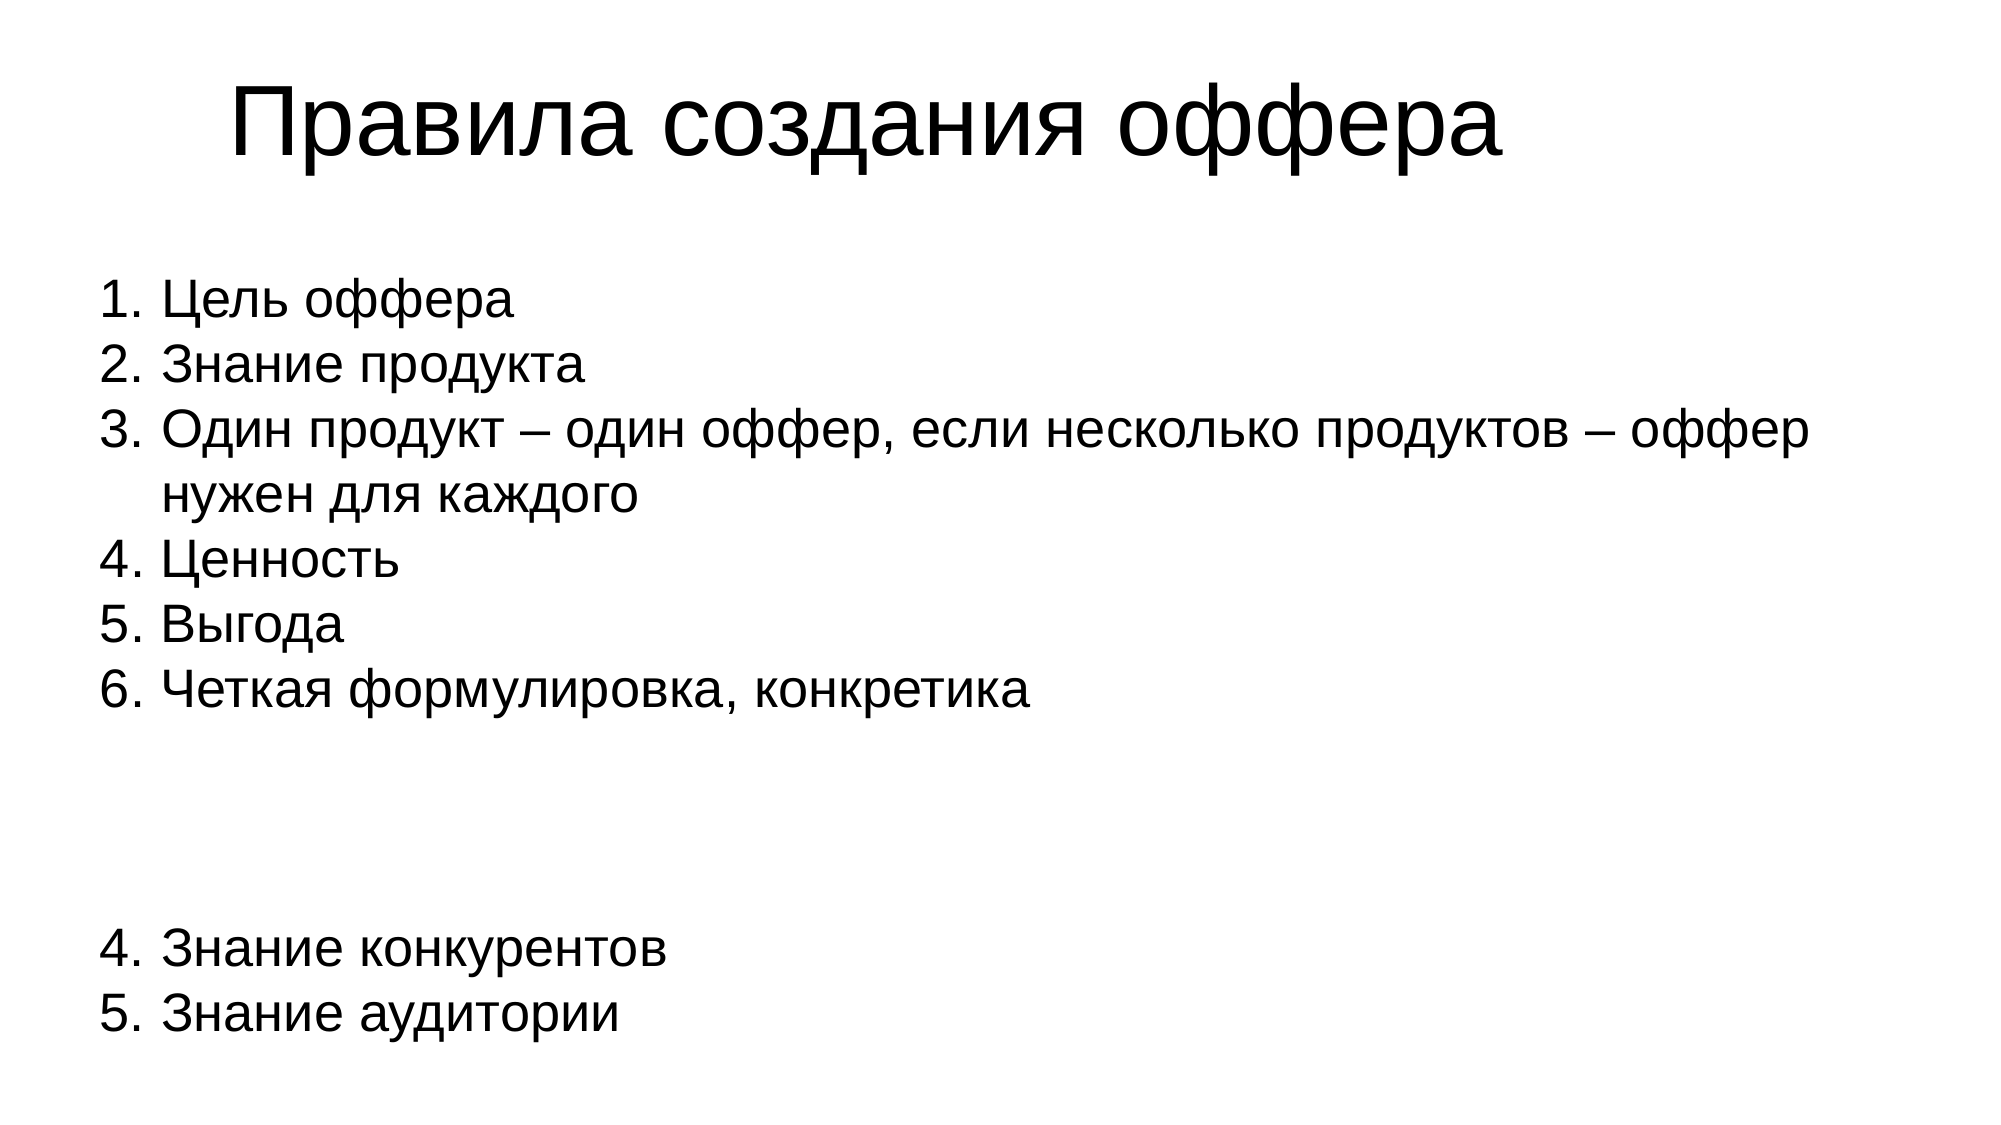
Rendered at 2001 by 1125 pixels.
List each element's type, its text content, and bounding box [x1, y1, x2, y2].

subtitle Цель оффера Знание продукта Один продукт – один оффер, если несколько продуктов – оффер нужен для каждого 4. Ценность 5. Выгода 6. Четкая формулировка, конкретика Знание конкурентов Знание аудитории [99, 263, 1900, 1069]
title Правила создания оффера [228, 34, 1728, 197]
